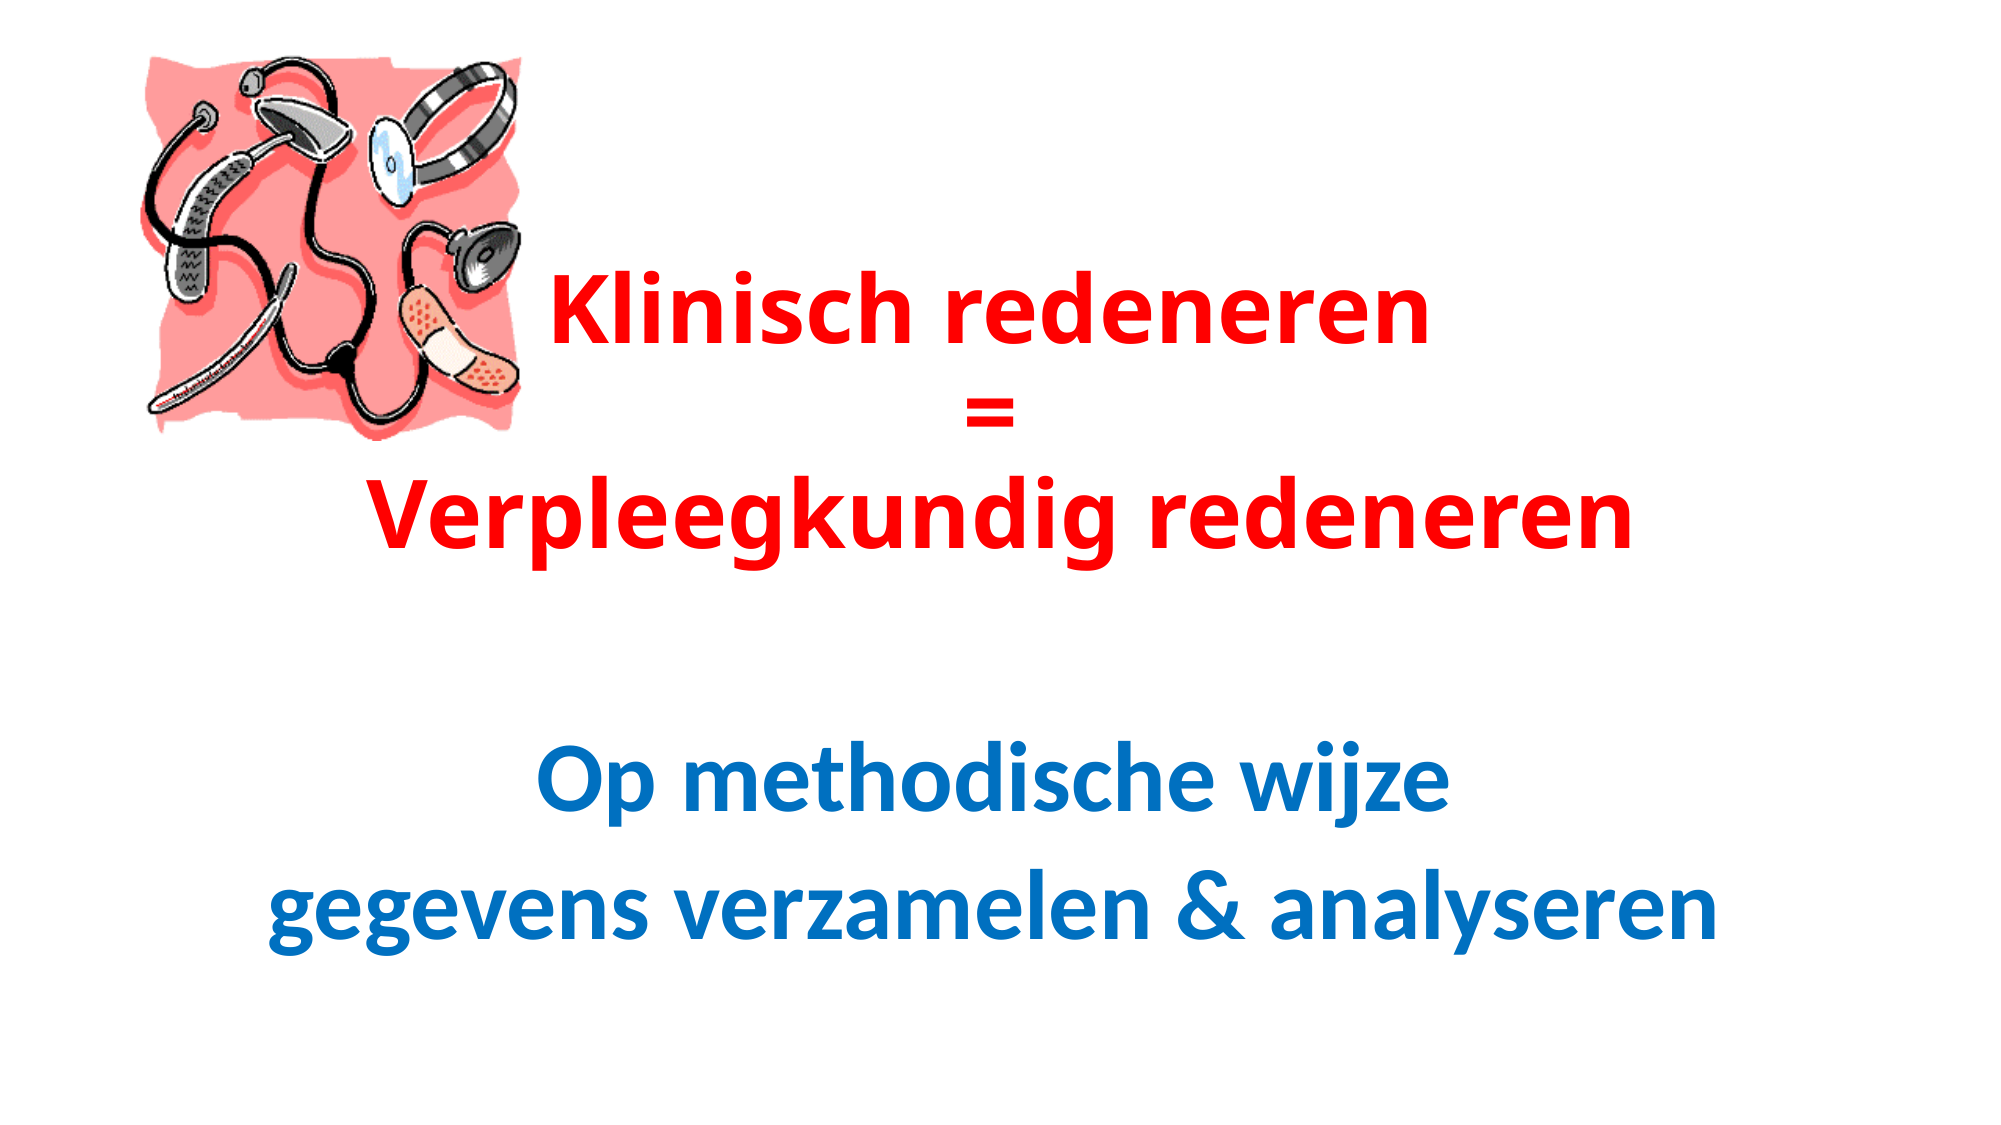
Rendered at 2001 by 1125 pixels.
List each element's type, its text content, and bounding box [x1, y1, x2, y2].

title Klinisch redeneren = Verpleegkundig redeneren [252, 249, 1753, 578]
subtitle Op methodische wijze gegevens verzamelen & analyseren [244, 717, 1745, 990]
picture [136, 48, 529, 441]
